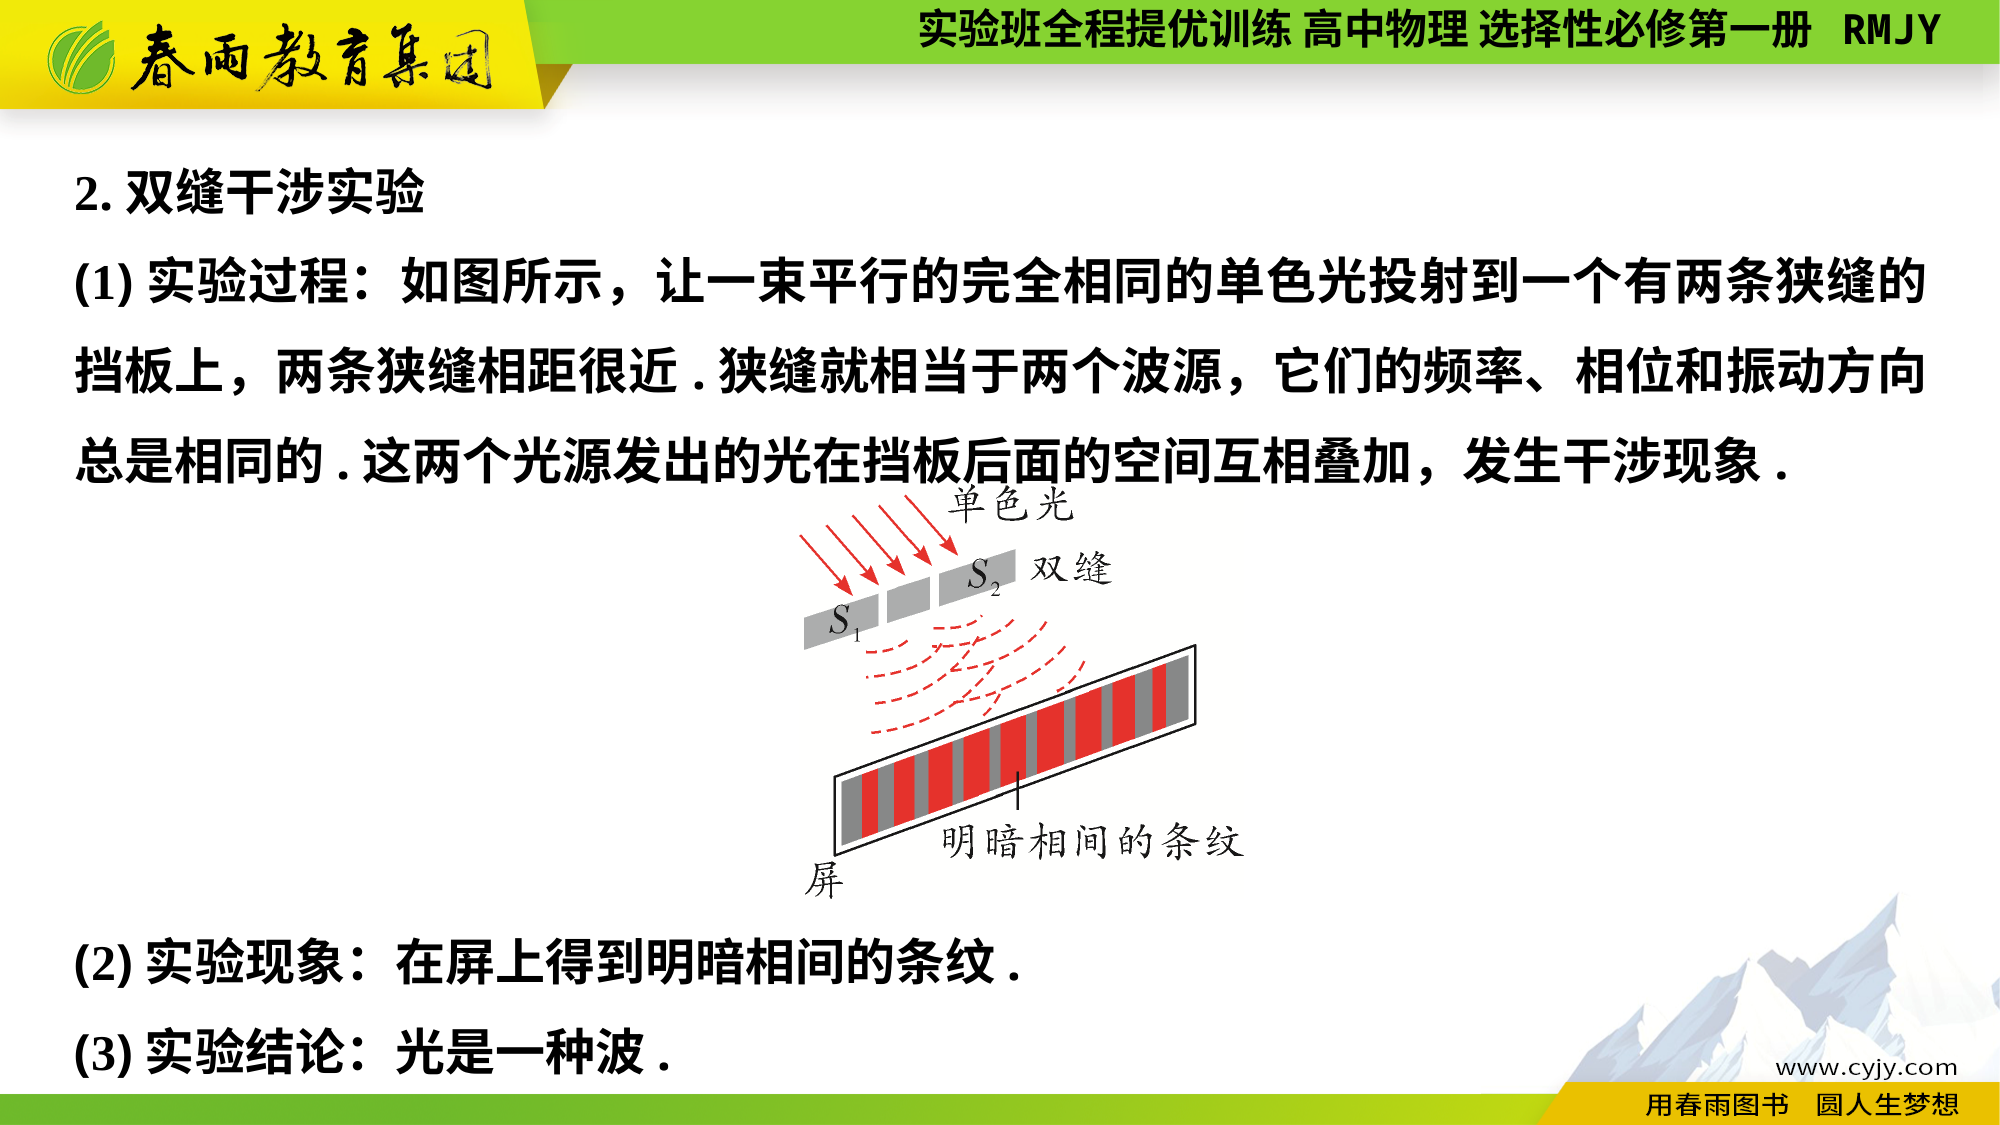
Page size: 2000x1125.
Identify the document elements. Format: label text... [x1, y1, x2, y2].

picture [0, 0, 2000, 1125]
text_box (2)实验现象：在屏上得到明暗相间的条纹. (3)实验结论：光是一种波. [59, 893, 1059, 1088]
list 2.双缝干涉实验 (1)实验过程：如图所示，让一束平行的完全相同的单色光投射到一个有两条狭缝的挡板上，两条狭缝相距很近.狭缝就相当于两个波源，它们的频率、相位和振动方向总是相同的.这两个光源发出的光在挡板后面的空间互相叠加，发生干涉现象. [59, 122, 1944, 490]
